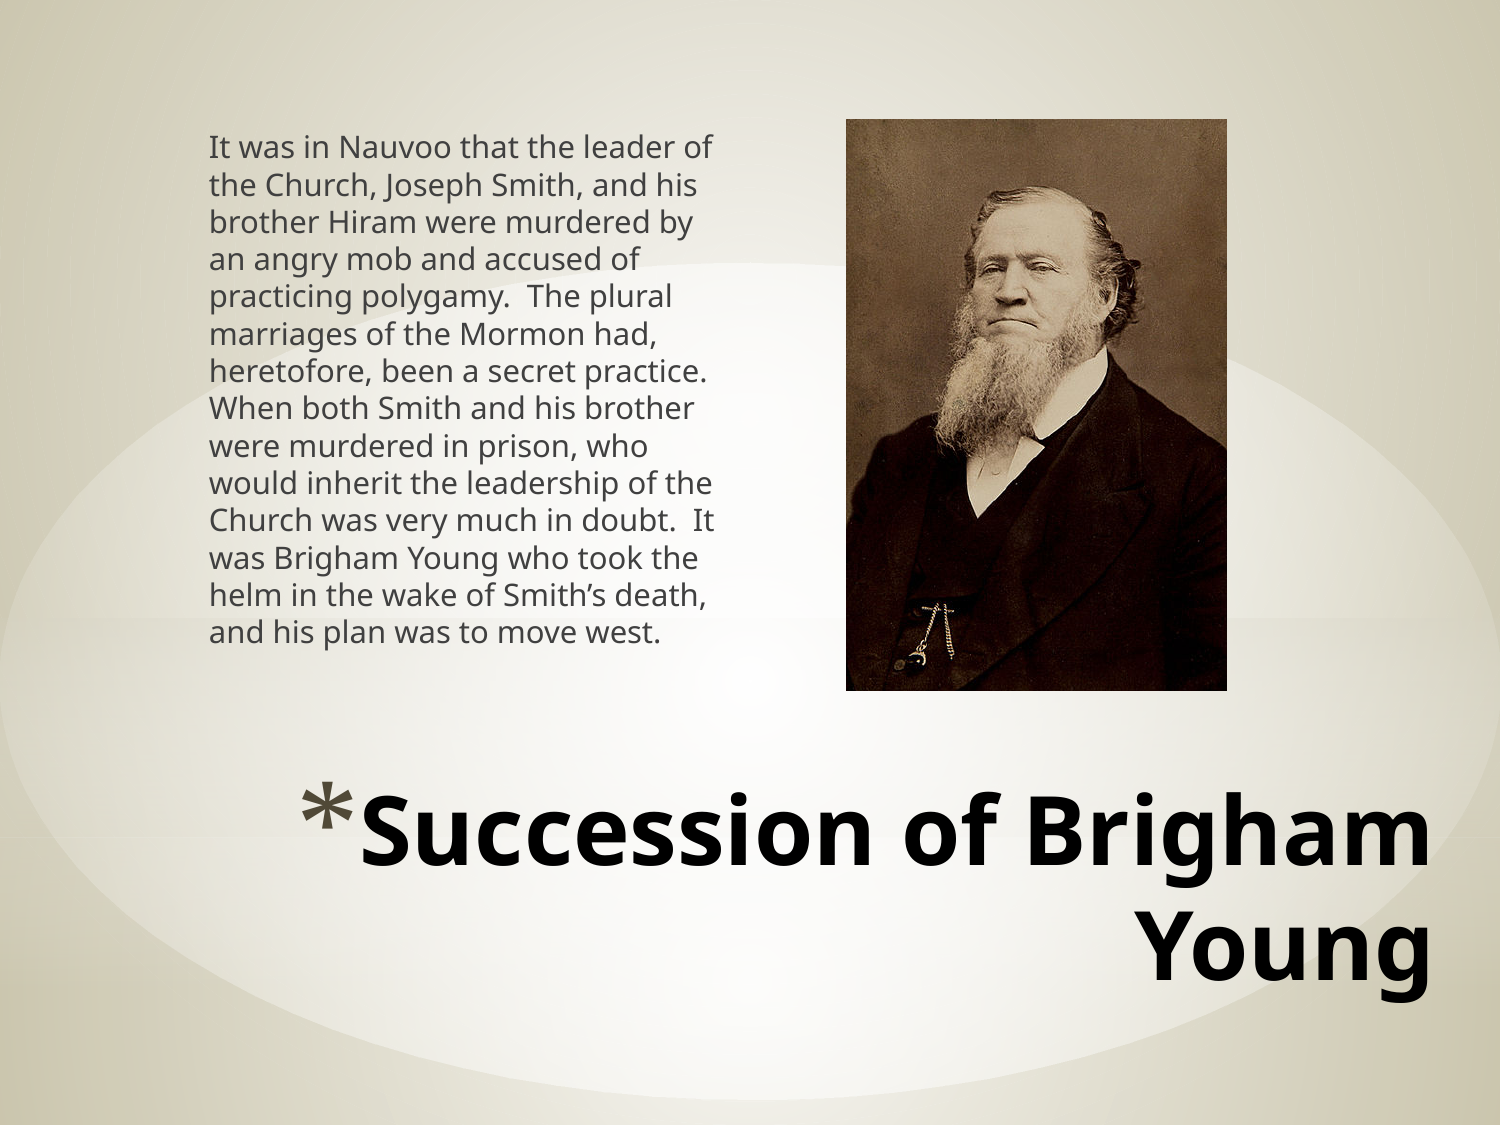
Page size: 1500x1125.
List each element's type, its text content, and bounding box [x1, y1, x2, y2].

list It was in Nauvoo that the leader of the Church, Joseph Smith, and his brother Hiram were murdered by an angry mob and accused of practicing polygamy. The plural marriages of the Mormon had, heretofore, been a secret practice. When both Smith and his brother were murdered in prison, who would inherit the leadership of the Church was very much in doubt. It was Brigham Young who took the helm in the wake of Smith’s death, and his plan was to move west. [187, 120, 737, 690]
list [845, 119, 1227, 691]
title Succession of Brigham Young [37, 762, 1450, 905]
